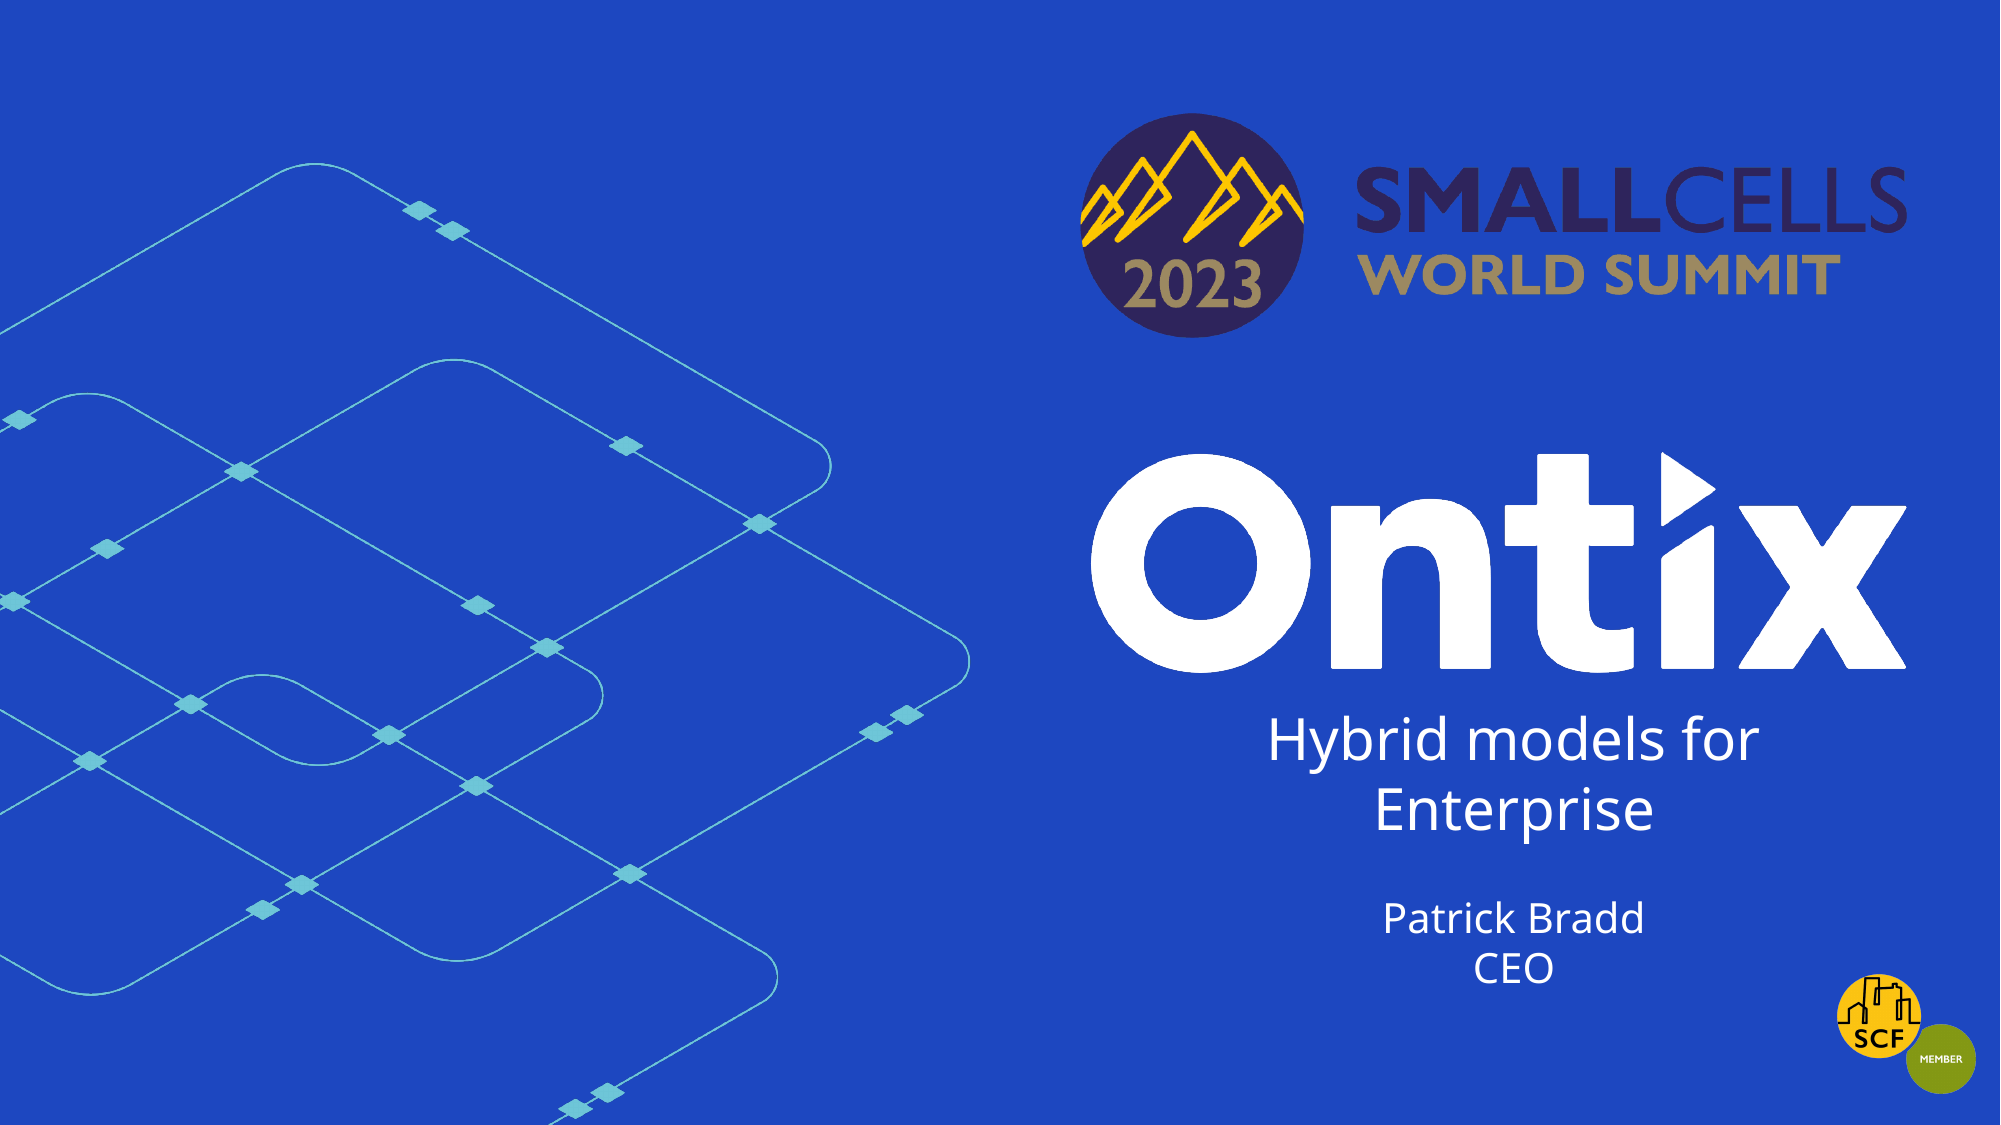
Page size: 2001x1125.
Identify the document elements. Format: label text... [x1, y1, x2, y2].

text_box Hybrid models for Enterprise Patrick Bradd CEO [1109, 694, 1918, 1000]
picture [1080, 113, 1907, 338]
picture [0, 157, 977, 1125]
picture [1090, 451, 1907, 673]
picture [1837, 974, 1976, 1094]
